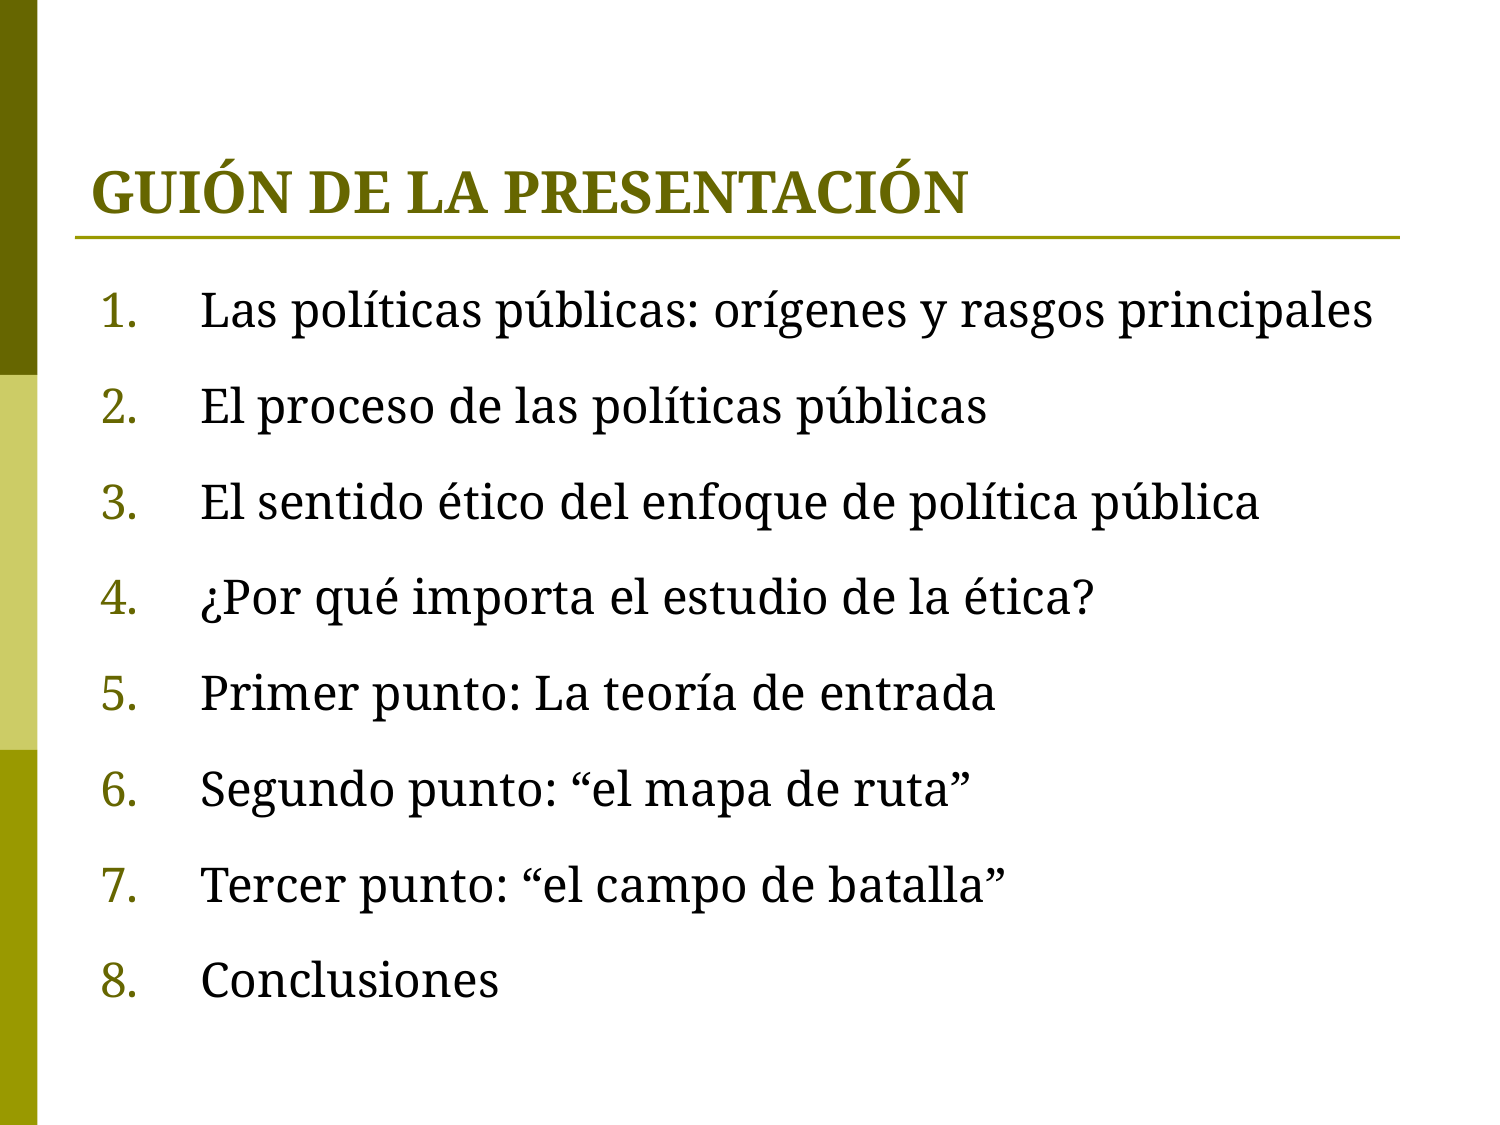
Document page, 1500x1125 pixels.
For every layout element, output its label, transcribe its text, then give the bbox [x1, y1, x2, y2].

title GUIÓN DE LA PRESENTACIÓN [74, 45, 1426, 233]
list Las políticas públicas: orígenes y rasgos principales El proceso de las políticas públicas El sentido ético del enfoque de política pública ¿Por qué importa el estudio de la ética? Primer punto: La teoría de entrada Segundo punto: “el mapa de ruta” Tercer punto: “el campo de batalla” Conclusiones [84, 243, 1436, 987]
